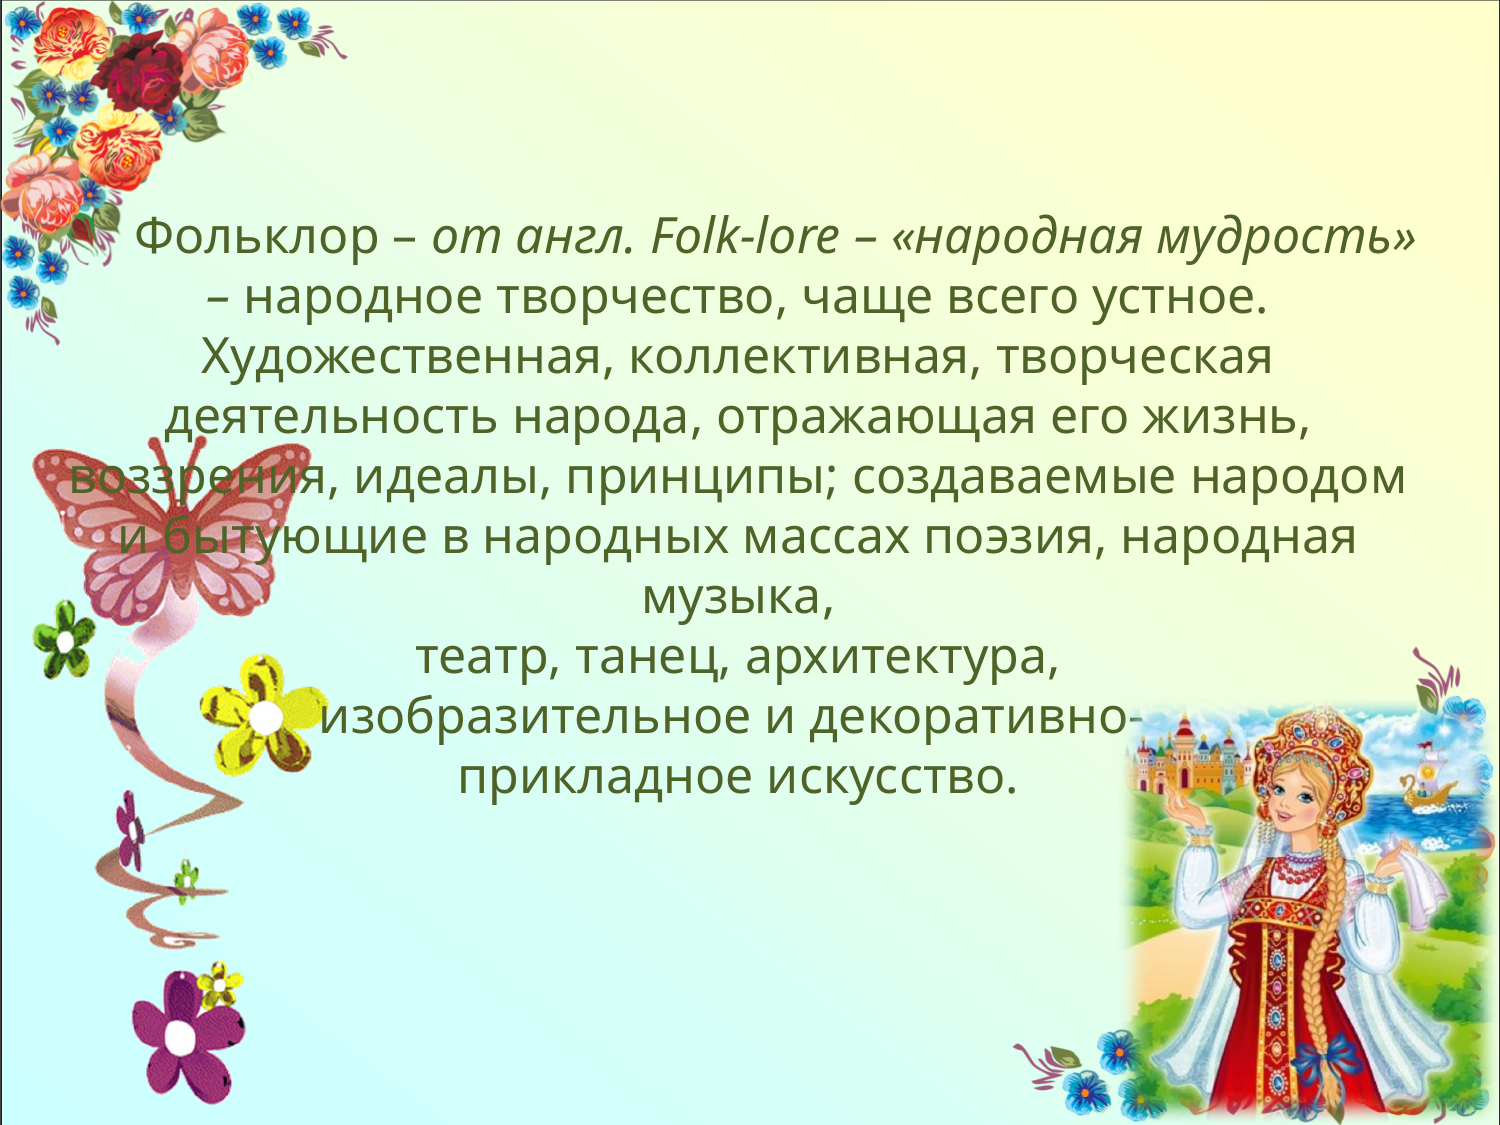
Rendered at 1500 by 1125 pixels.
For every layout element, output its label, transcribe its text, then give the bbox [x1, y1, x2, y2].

picture [0, 0, 1500, 1125]
title Фольклор – от англ. Folk-lore – «народная мудрость» – народное творчество, чаще всего устное. Художественная, коллективная, творческая деятельность народа, отражающая его жизнь, воззрения, идеалы, принципы; создаваемые народом и бытующие в народных массах поэзия, народная музыка, театр, танец, архитектура, изобразительное и декоративно- прикладное искусство. [34, 105, 1442, 903]
